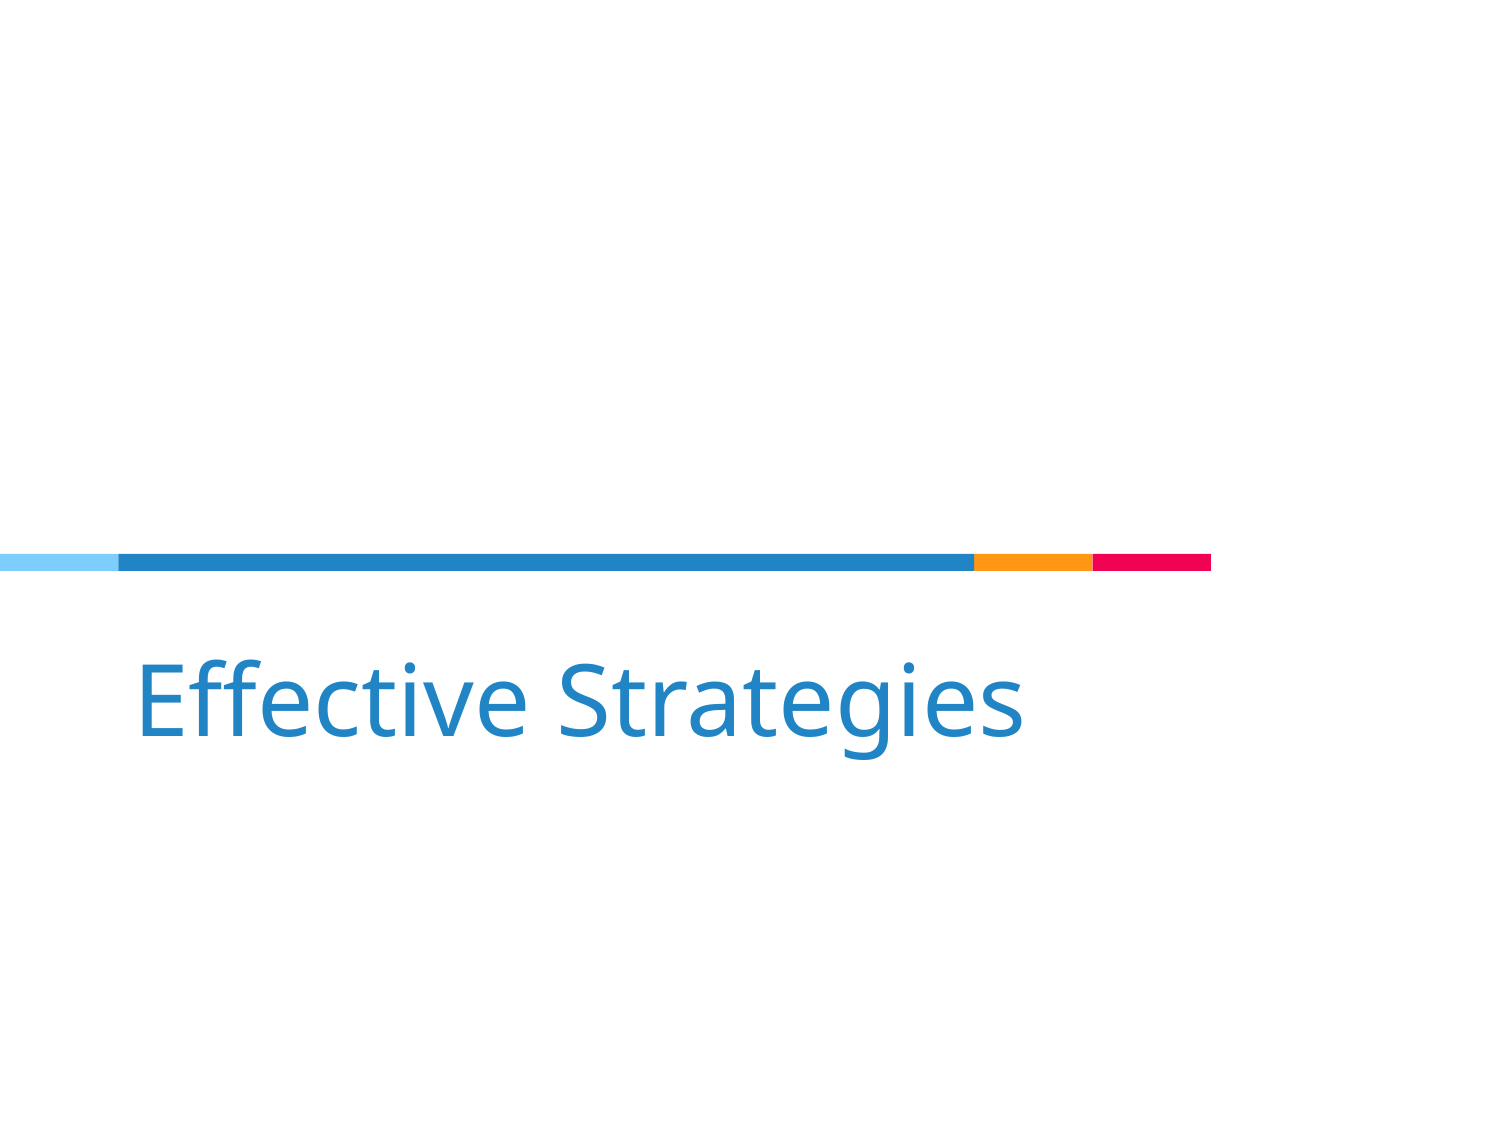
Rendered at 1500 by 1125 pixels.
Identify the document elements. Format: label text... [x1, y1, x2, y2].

title Effective Strategies [118, 620, 1148, 875]
